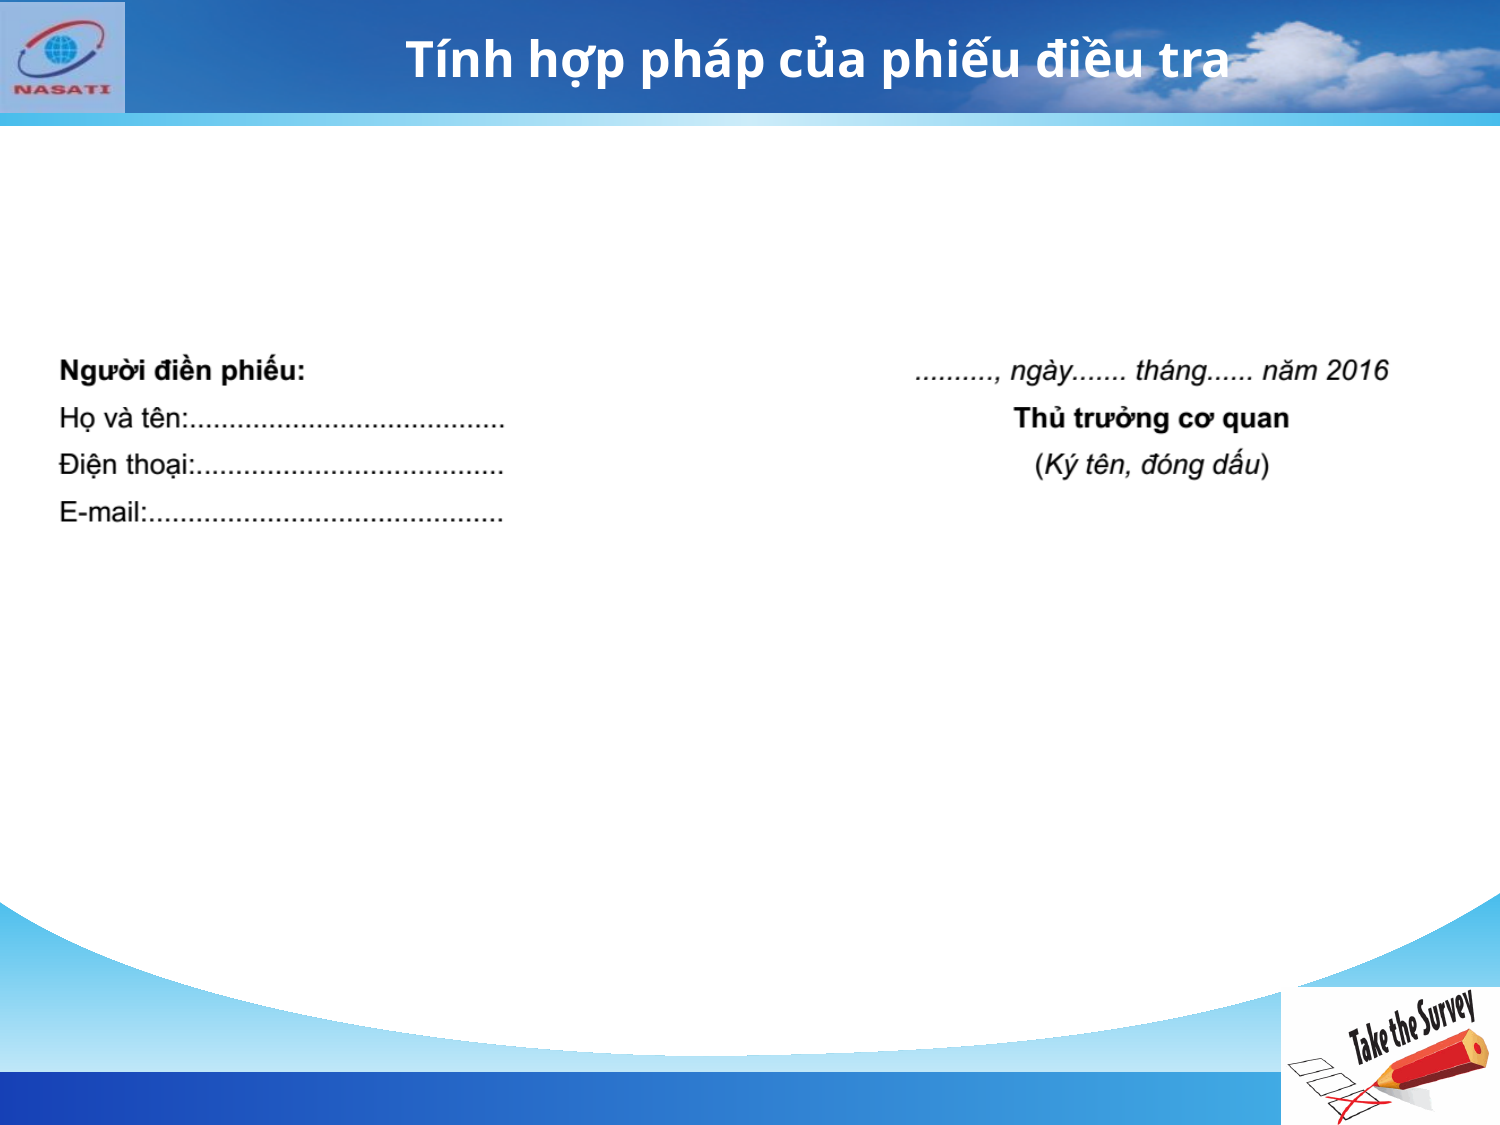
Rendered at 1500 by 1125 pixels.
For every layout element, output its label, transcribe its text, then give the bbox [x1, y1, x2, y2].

title Tính hợp pháp của phiếu điều tra [125, 11, 1500, 104]
picture [1281, 987, 1500, 1125]
picture [0, 0, 1500, 114]
picture [37, 312, 1448, 662]
